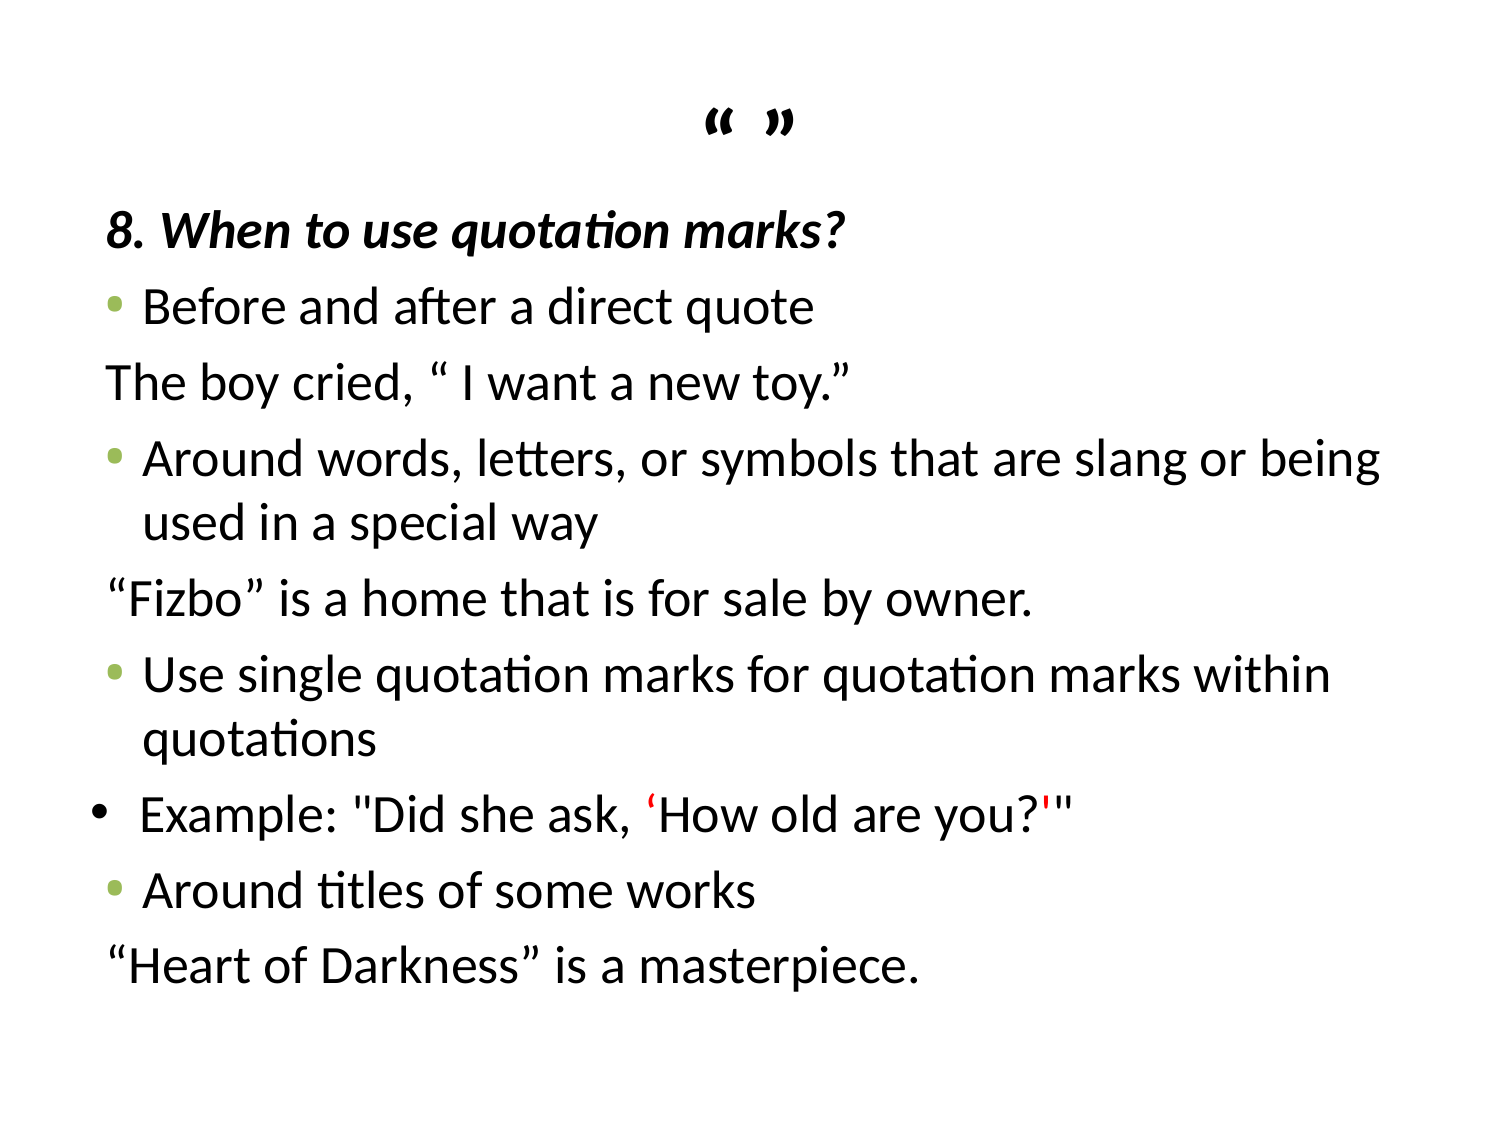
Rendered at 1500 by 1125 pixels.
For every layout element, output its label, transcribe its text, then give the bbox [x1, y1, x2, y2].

list 8. When to use quotation marks? Before and after a direct quote The boy cried, “ I want a new toy.” Around words, letters, or symbols that are slang or being used in a special way “Fizbo” is a home that is for sale by owner. Use single quotation marks for quotation marks within quotations Example: "Did she ask, ‘How old are you?'" Around titles of some works “Heart of Darkness” is a masterpiece. [75, 187, 1425, 1005]
title “ ” [75, 45, 1425, 187]
